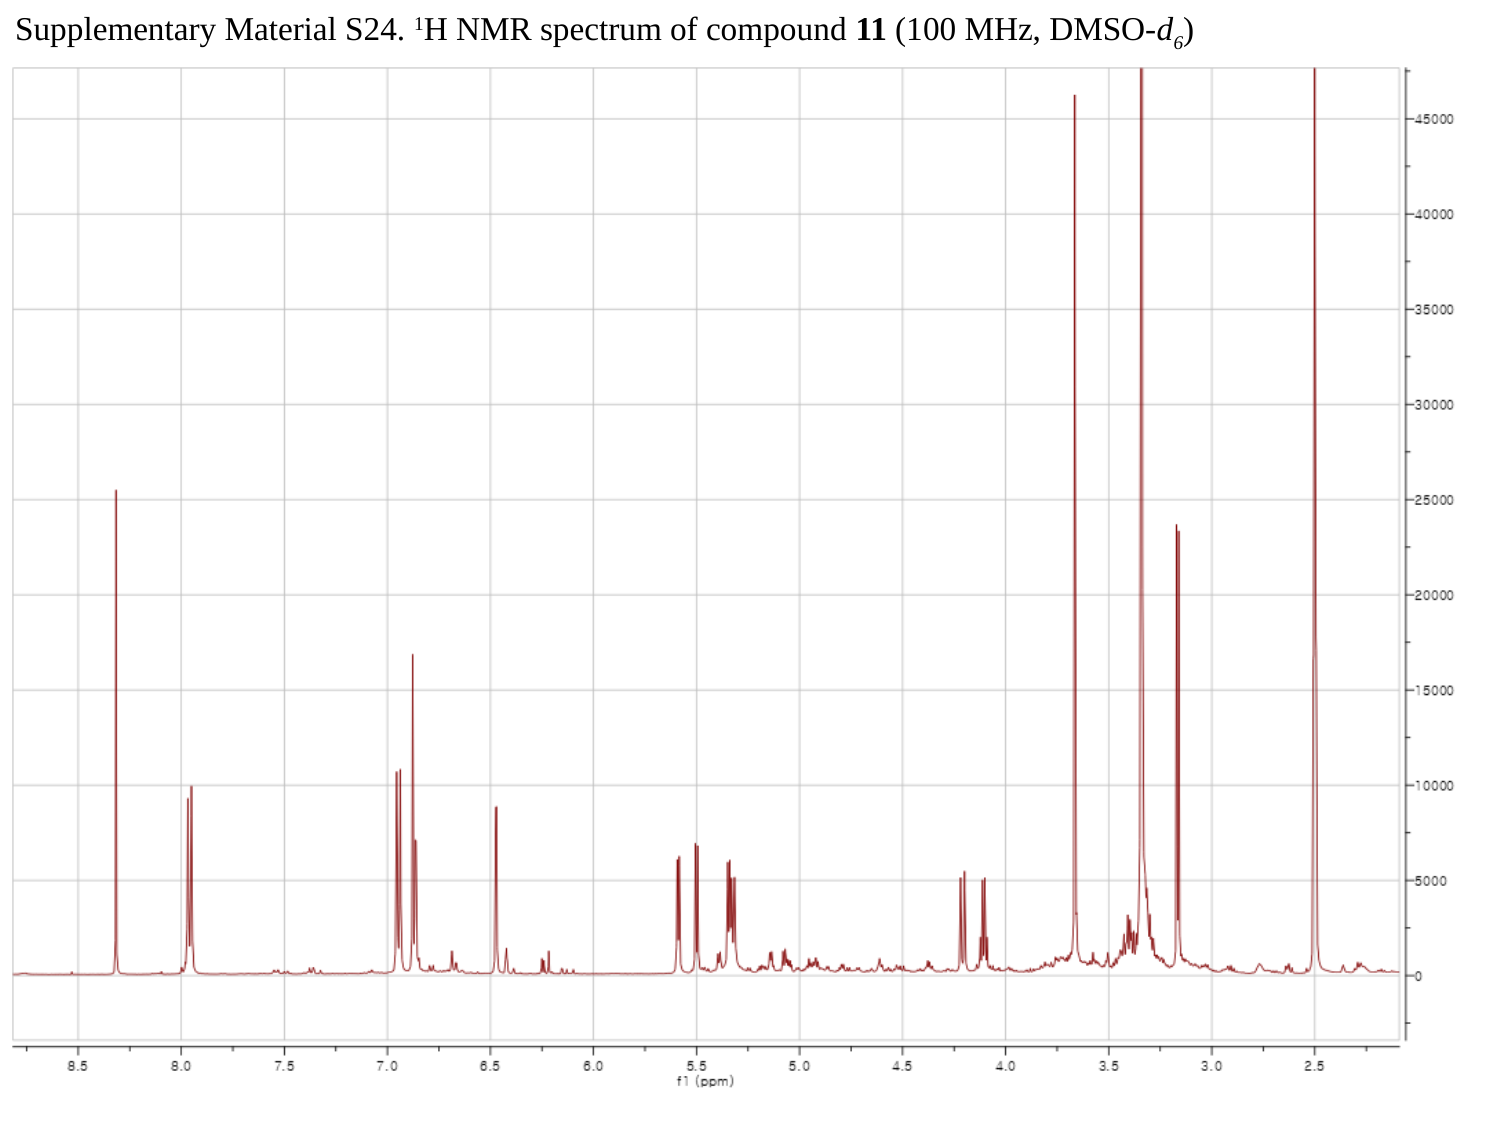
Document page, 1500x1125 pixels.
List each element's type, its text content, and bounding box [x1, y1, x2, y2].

picture [0, 55, 1500, 1104]
text_box Supplementary Material S24. 1H NMR spectrum of compound 11 (100 MHz, DMSO-d6) [0, 0, 1500, 54]
